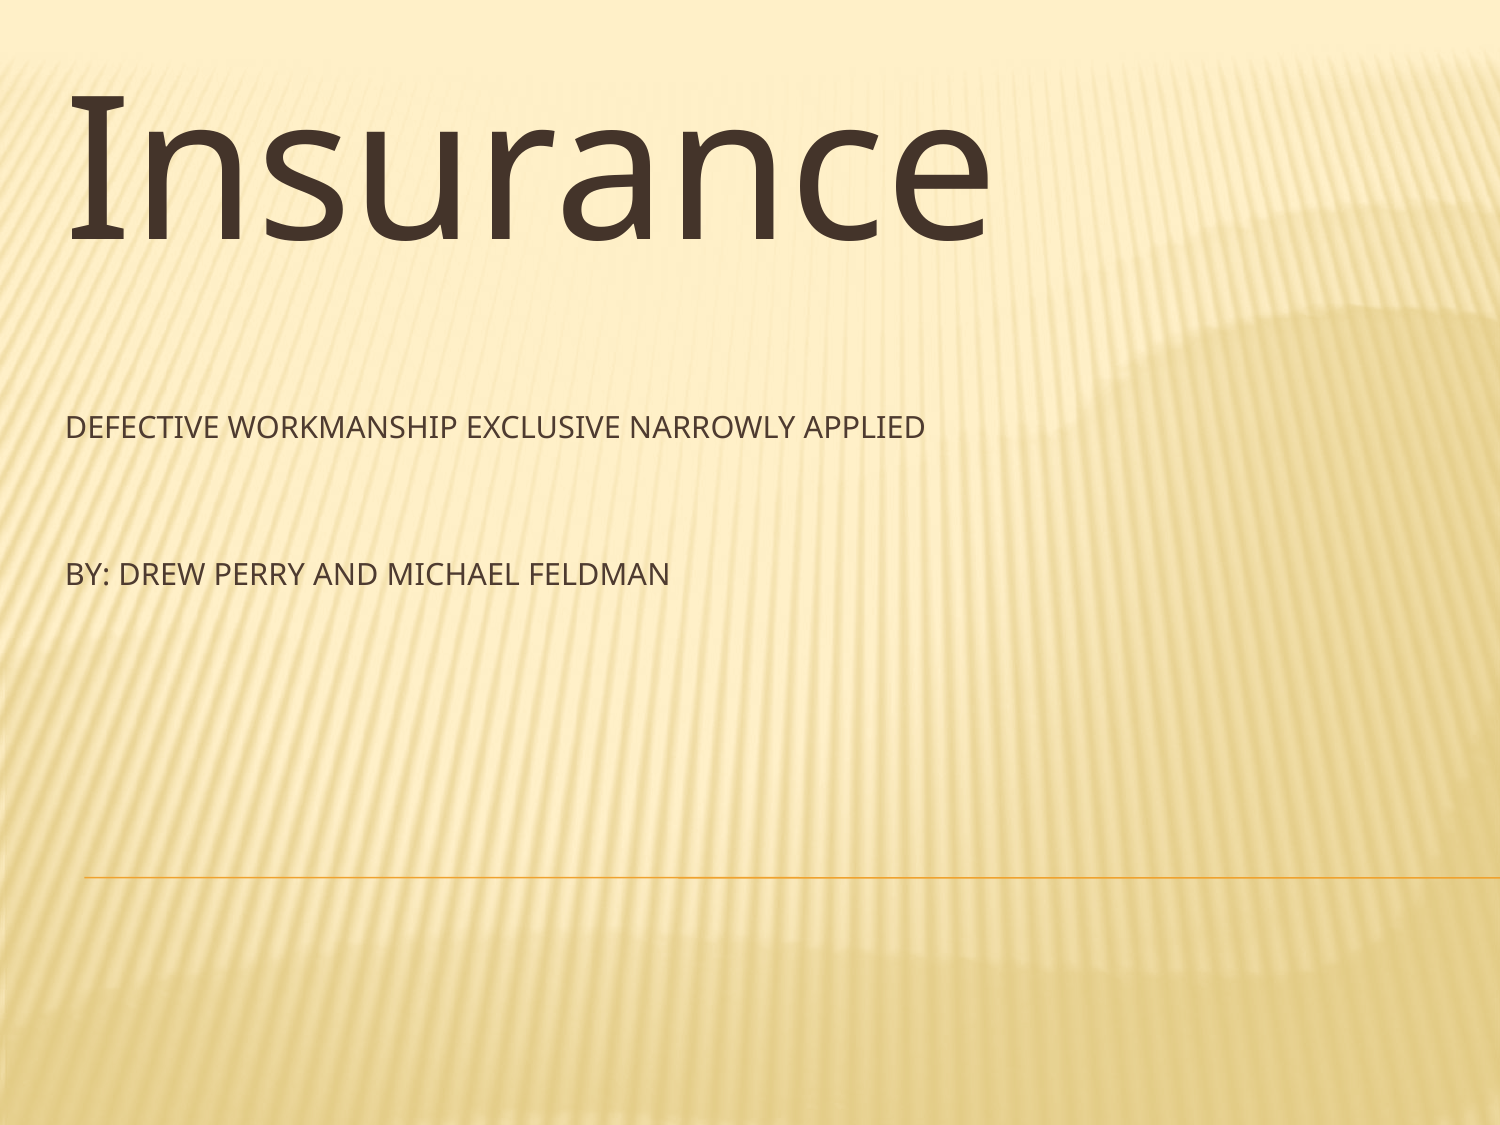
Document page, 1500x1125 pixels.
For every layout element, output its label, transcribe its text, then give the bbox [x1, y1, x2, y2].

subtitle Insurance [50, 137, 1438, 288]
title Defective Workmanship exclusive narrowly Applied By: Drew Perry and Michael Feldman [50, 399, 1438, 601]
